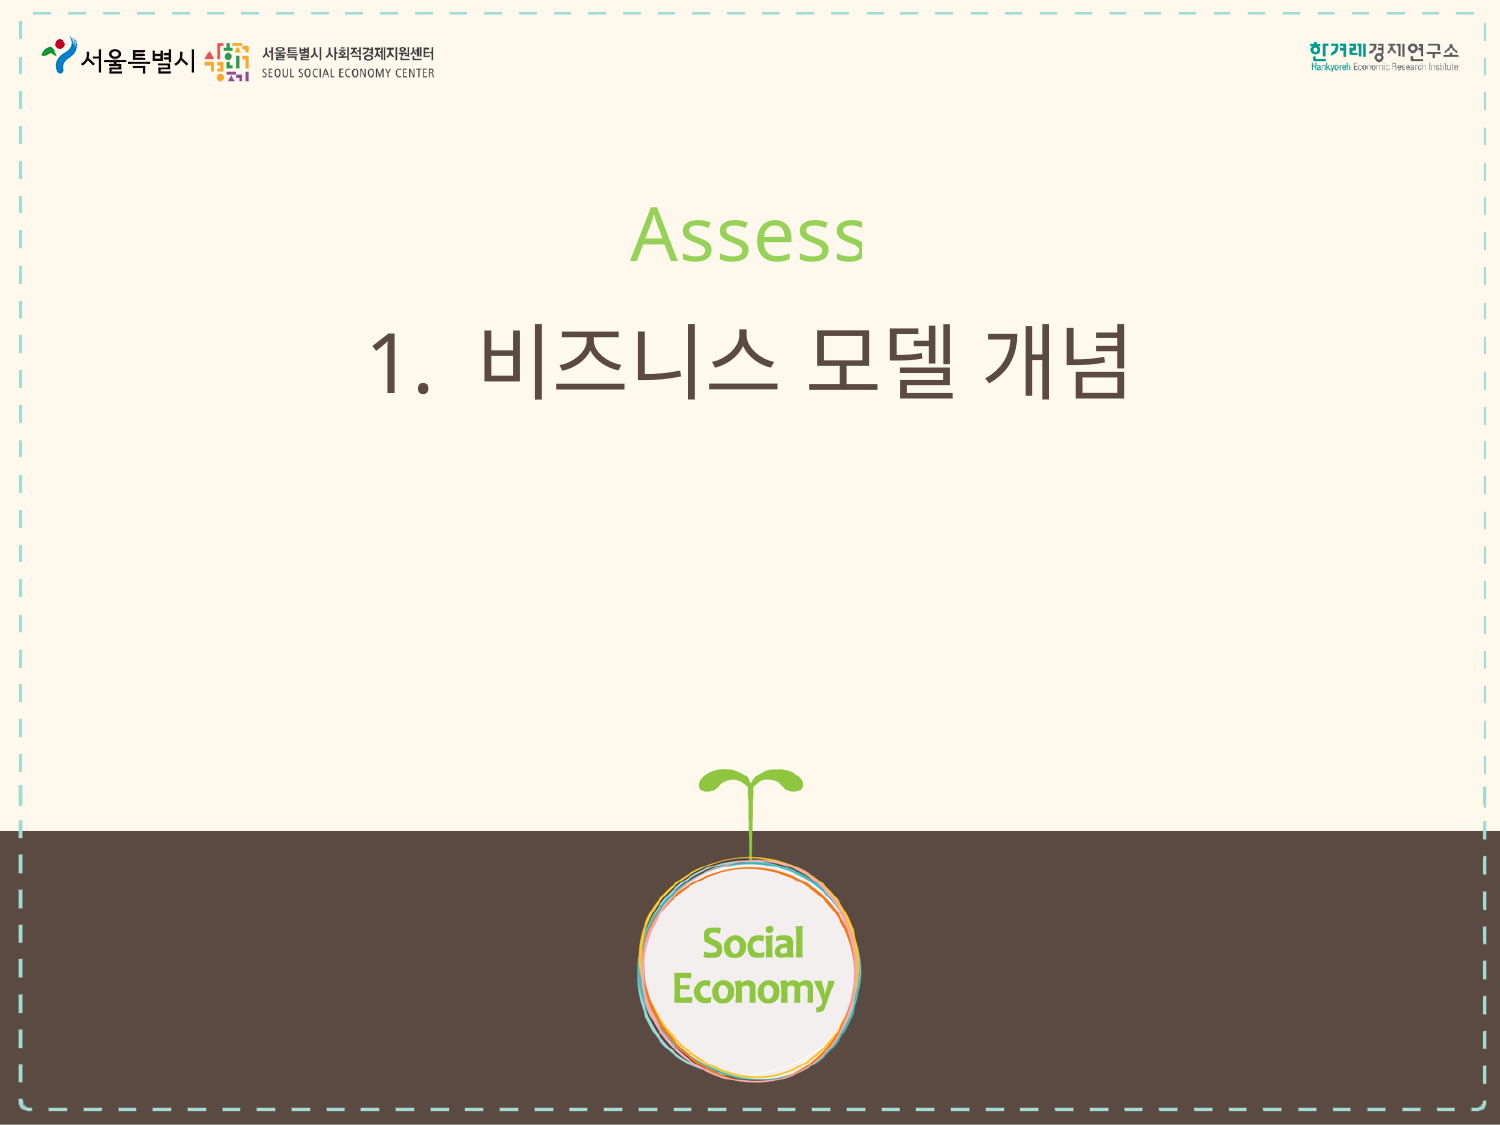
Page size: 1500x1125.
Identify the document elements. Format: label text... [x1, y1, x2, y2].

list Assess [561, 178, 939, 285]
title 1. 비즈니스 모델 개념 [112, 302, 1388, 433]
picture [0, 0, 1500, 1125]
